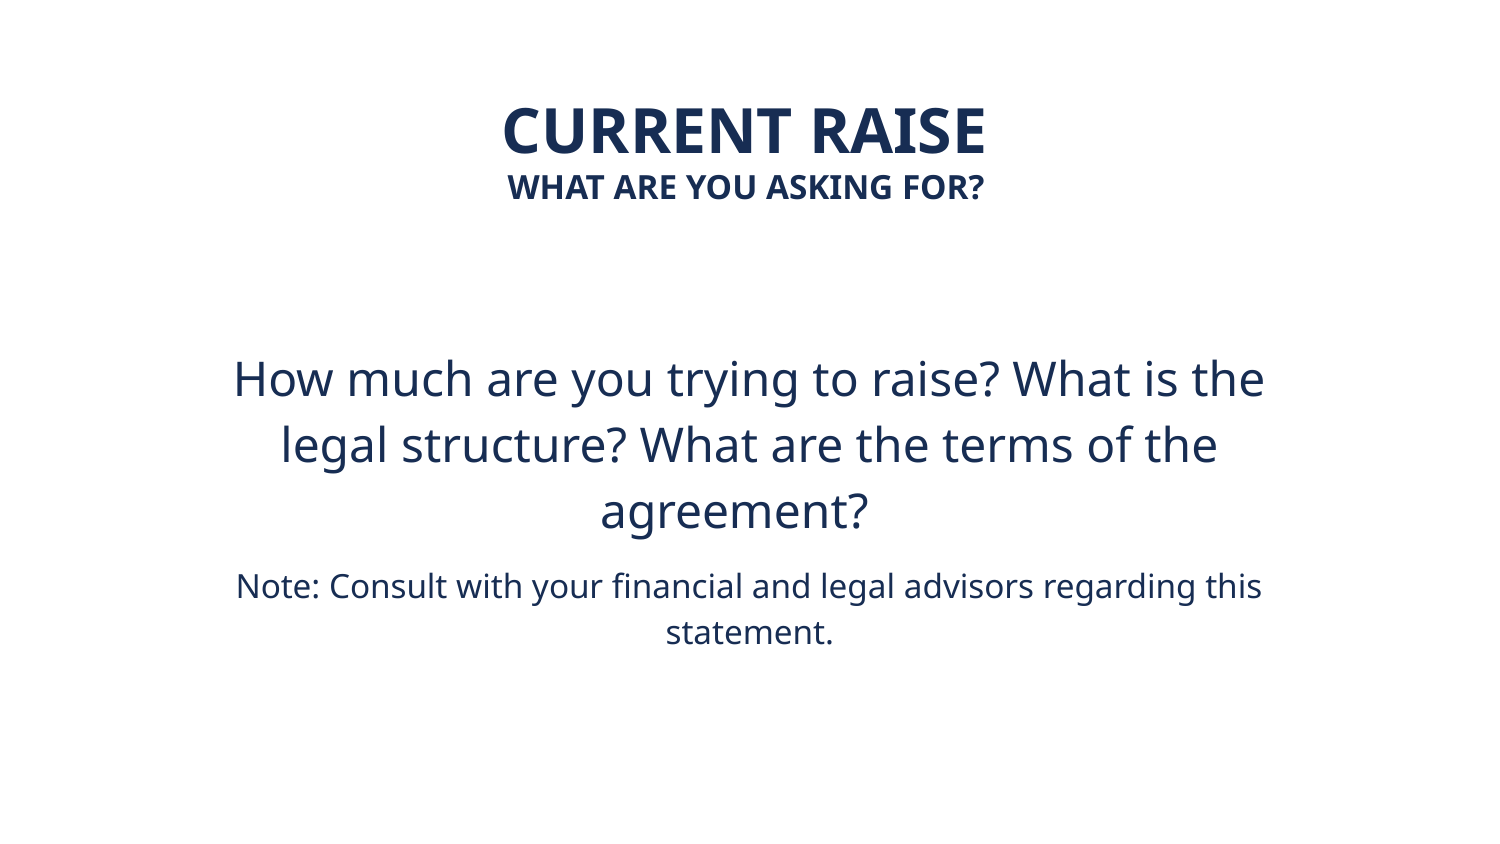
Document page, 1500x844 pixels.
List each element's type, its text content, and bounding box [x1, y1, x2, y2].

title CURRENT RAISE [307, 76, 1182, 148]
text_box How much are you trying to raise? What is the legal structure? What are the terms of the agreement? Note: Consult with your financial and legal advisors regarding this statement. [162, 325, 1338, 617]
list WHAT ARE YOU ASKING FOR? [375, 150, 1115, 218]
